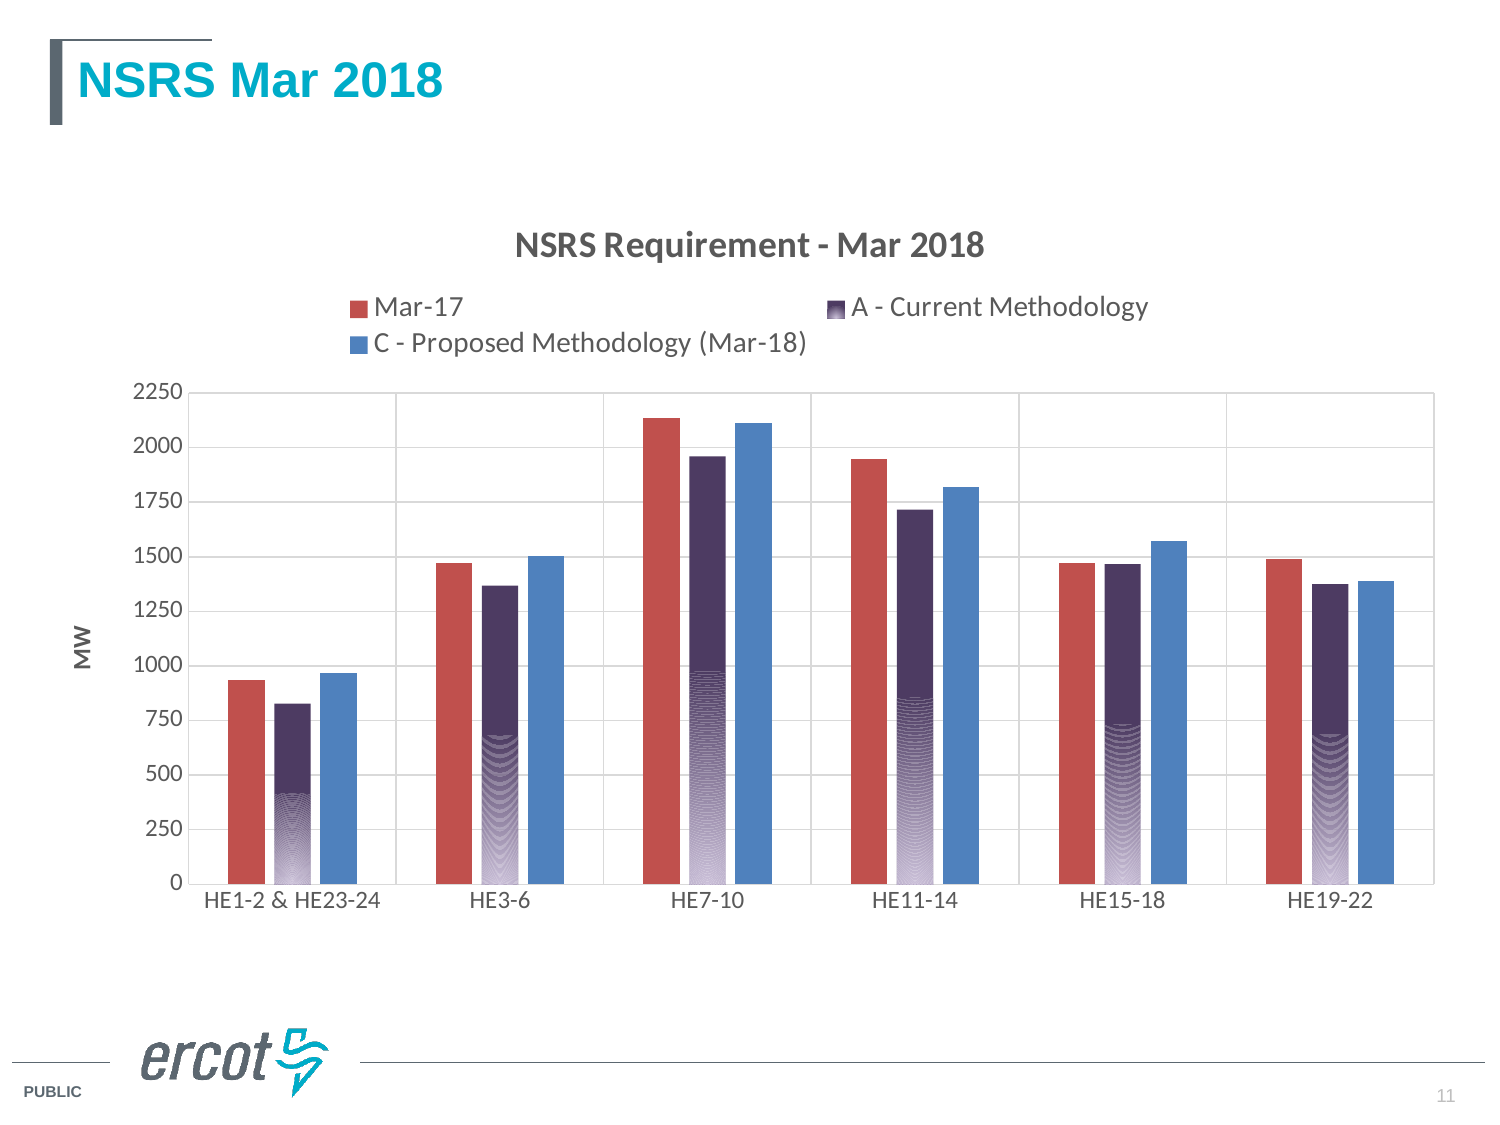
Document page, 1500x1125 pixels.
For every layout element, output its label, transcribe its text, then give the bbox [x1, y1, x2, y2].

picture [137, 1024, 332, 1100]
title NSRS Mar 2018 [62, 39, 1450, 125]
chart [37, 194, 1463, 931]
